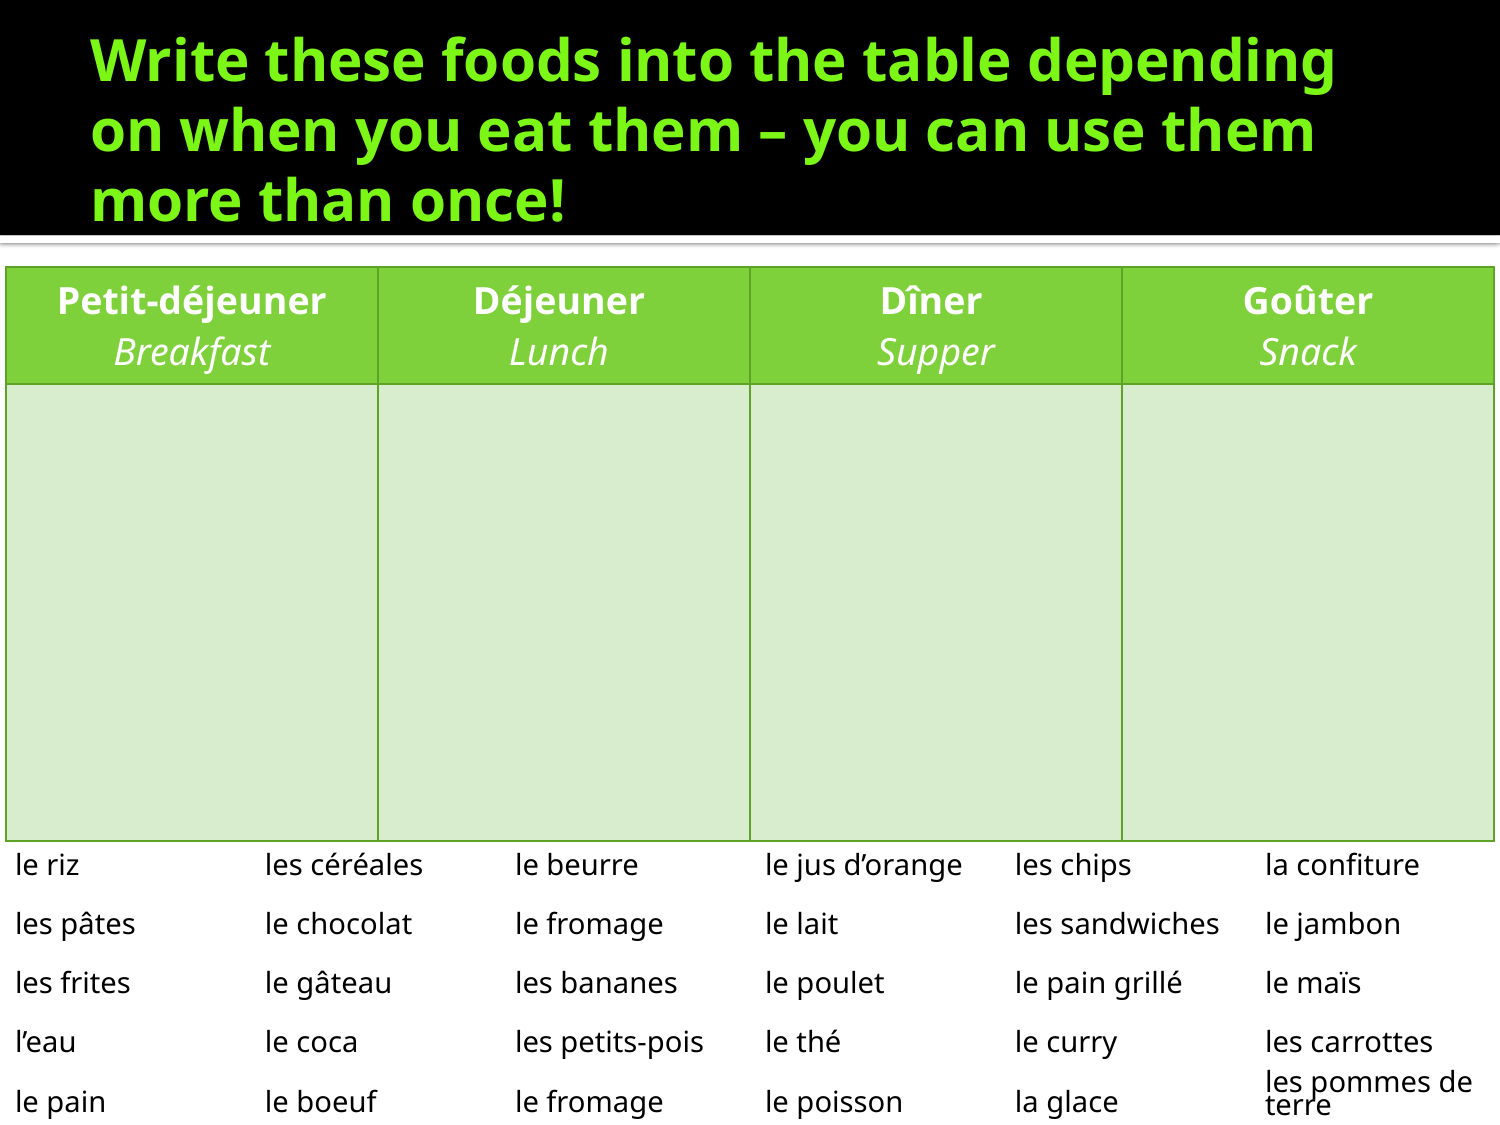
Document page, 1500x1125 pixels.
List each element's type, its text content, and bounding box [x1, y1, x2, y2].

table_header le jus d’orange [750, 834, 1000, 893]
table_cell le thé [750, 1011, 1000, 1070]
table_cell les pommes de terre [1250, 1070, 1500, 1125]
table_cell le pain [0, 1070, 250, 1125]
table_cell [379, 385, 749, 834]
table_cell le pain grillé [1000, 952, 1250, 1011]
table_cell le jambon [1250, 893, 1500, 952]
table_cell le chocolat [250, 893, 500, 952]
title Write these foods into the table depending on when you eat them – you can use them more than once! [75, 25, 1425, 231]
table_cell le fromage [500, 1070, 750, 1125]
table_cell le gâteau [250, 952, 500, 1011]
table_cell le fromage [500, 893, 750, 952]
table_cell le poulet [750, 952, 1000, 1011]
table_cell les petits-pois [500, 1011, 750, 1070]
table_header Déjeuner Lunch [379, 268, 749, 383]
table_cell le poisson [750, 1070, 1000, 1125]
table_header Goûter Snack [1123, 268, 1493, 383]
table_cell [1123, 385, 1493, 834]
table_cell le coca [250, 1011, 500, 1070]
table_cell la glace [1000, 1070, 1250, 1125]
table_cell [751, 385, 1121, 834]
table_cell le lait [750, 893, 1000, 952]
table_header les chips [1000, 834, 1250, 893]
table_cell le maïs [1250, 952, 1500, 1011]
table_header les céréales [250, 834, 500, 893]
table_cell le boeuf [250, 1070, 500, 1125]
table_cell les carrottes [1250, 1011, 1500, 1070]
table_cell l’eau [0, 1011, 250, 1070]
table_header le riz [0, 834, 250, 893]
table_cell les sandwiches [1000, 893, 1250, 952]
table_cell le curry [1000, 1011, 1250, 1070]
table_cell [7, 385, 377, 834]
table_header le beurre [500, 834, 750, 893]
table_cell les pâtes [0, 893, 250, 952]
table_header Dîner Supper [751, 268, 1121, 383]
table_cell les frites [0, 952, 250, 1011]
table_cell les bananes [500, 952, 750, 1011]
table_header Petit-déjeuner Breakfast [7, 268, 377, 383]
table_header la confiture [1250, 834, 1500, 893]
